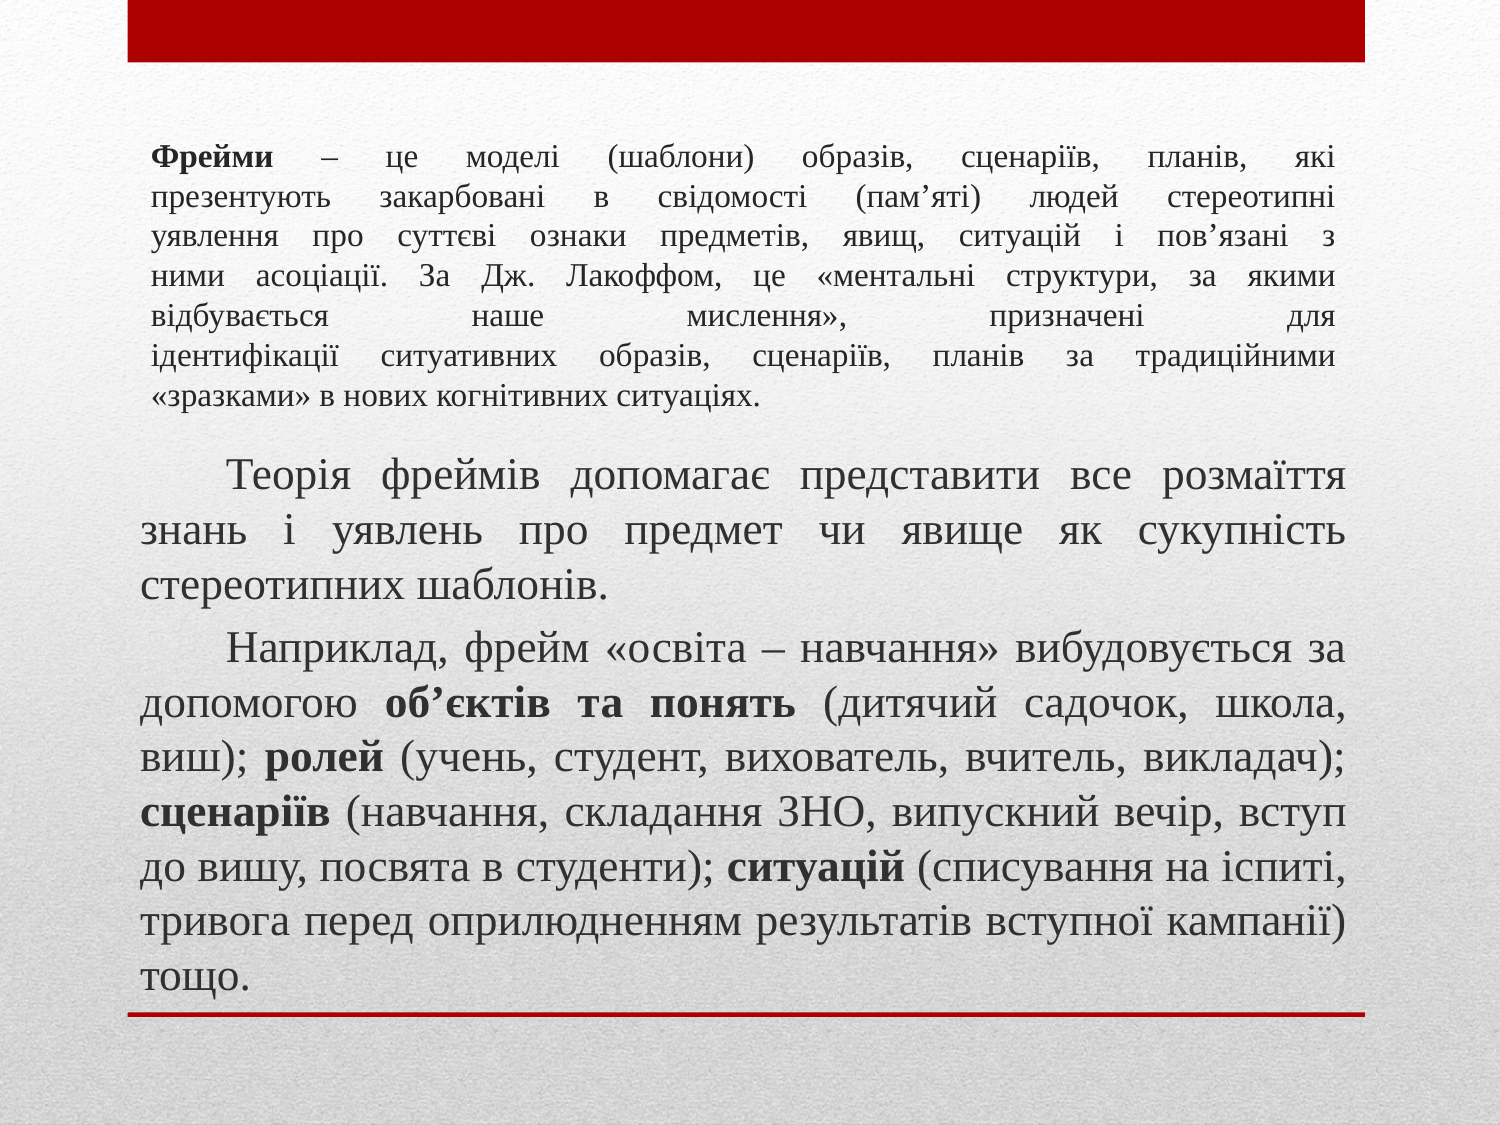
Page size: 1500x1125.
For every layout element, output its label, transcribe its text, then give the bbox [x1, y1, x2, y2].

title Фрейми – це моделі (шаблони) образів, сценаріїв, планів, які презентують закарбовані в свідомості (пам’яті) людей стереотипні уявлення про суттєві ознаки предметів, явищ, ситуацій і пов’язані з ними асоціації. За Дж. Лакоффом, це «ментальні структури, за якими відбувається наше мислення», призначені для ідентифікації ситуативних образів, сценаріїв, планів за традиційними «зразками» в нових когнітивних ситуаціях. [135, 90, 1353, 421]
list Теорія фреймів допомагає представити все розмаїття знань і уявлень про предмет чи явище як сукупність стереотипних шаблонів. Наприклад, фрейм «освіта – навчання» вибудовується за допомогою об’єктів та понять (дитячий садочок, школа, виш); ролей (учень, студент, вихователь, вчитель, викладач); сценаріїв (навчання, складання ЗНО, випускний вечір, вступ до вишу, посвята в студенти); ситуацій (списування на іспиті, тривога перед оприлюдненням результатів вступної кампанії) тощо. [125, 432, 1363, 1012]
